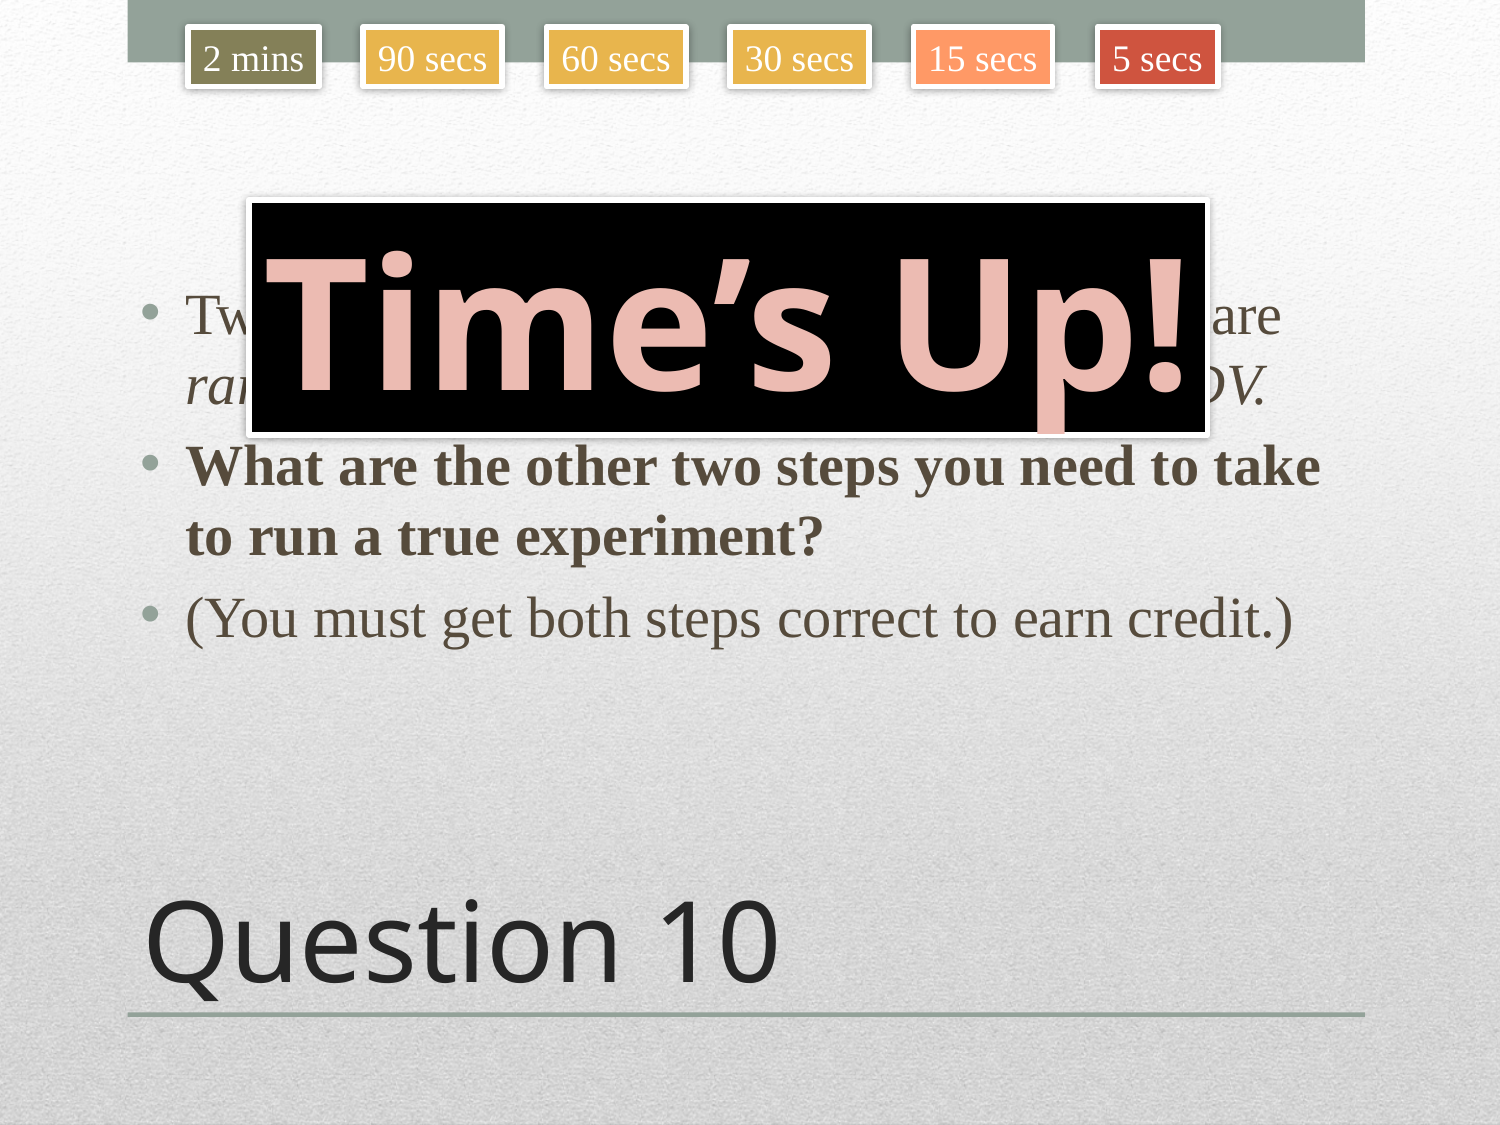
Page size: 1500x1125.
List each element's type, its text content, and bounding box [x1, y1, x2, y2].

text_box 90 secs [360, 24, 505, 89]
text_box 30 secs [727, 24, 872, 89]
text_box 60 secs [544, 24, 689, 89]
title Question 10 [127, 813, 1240, 1013]
text_box 2 mins [185, 24, 322, 89]
text_box 15 secs [911, 24, 1055, 89]
list Two important aspects of a true experiment are random assignment and measurement of a DV. What are the other two steps you need to take to run a true experiment? (You must get both steps correct to earn credit.) [125, 112, 1363, 813]
text_box Time’s Up! [246, 197, 1210, 438]
text_box 5 secs [1095, 24, 1221, 89]
